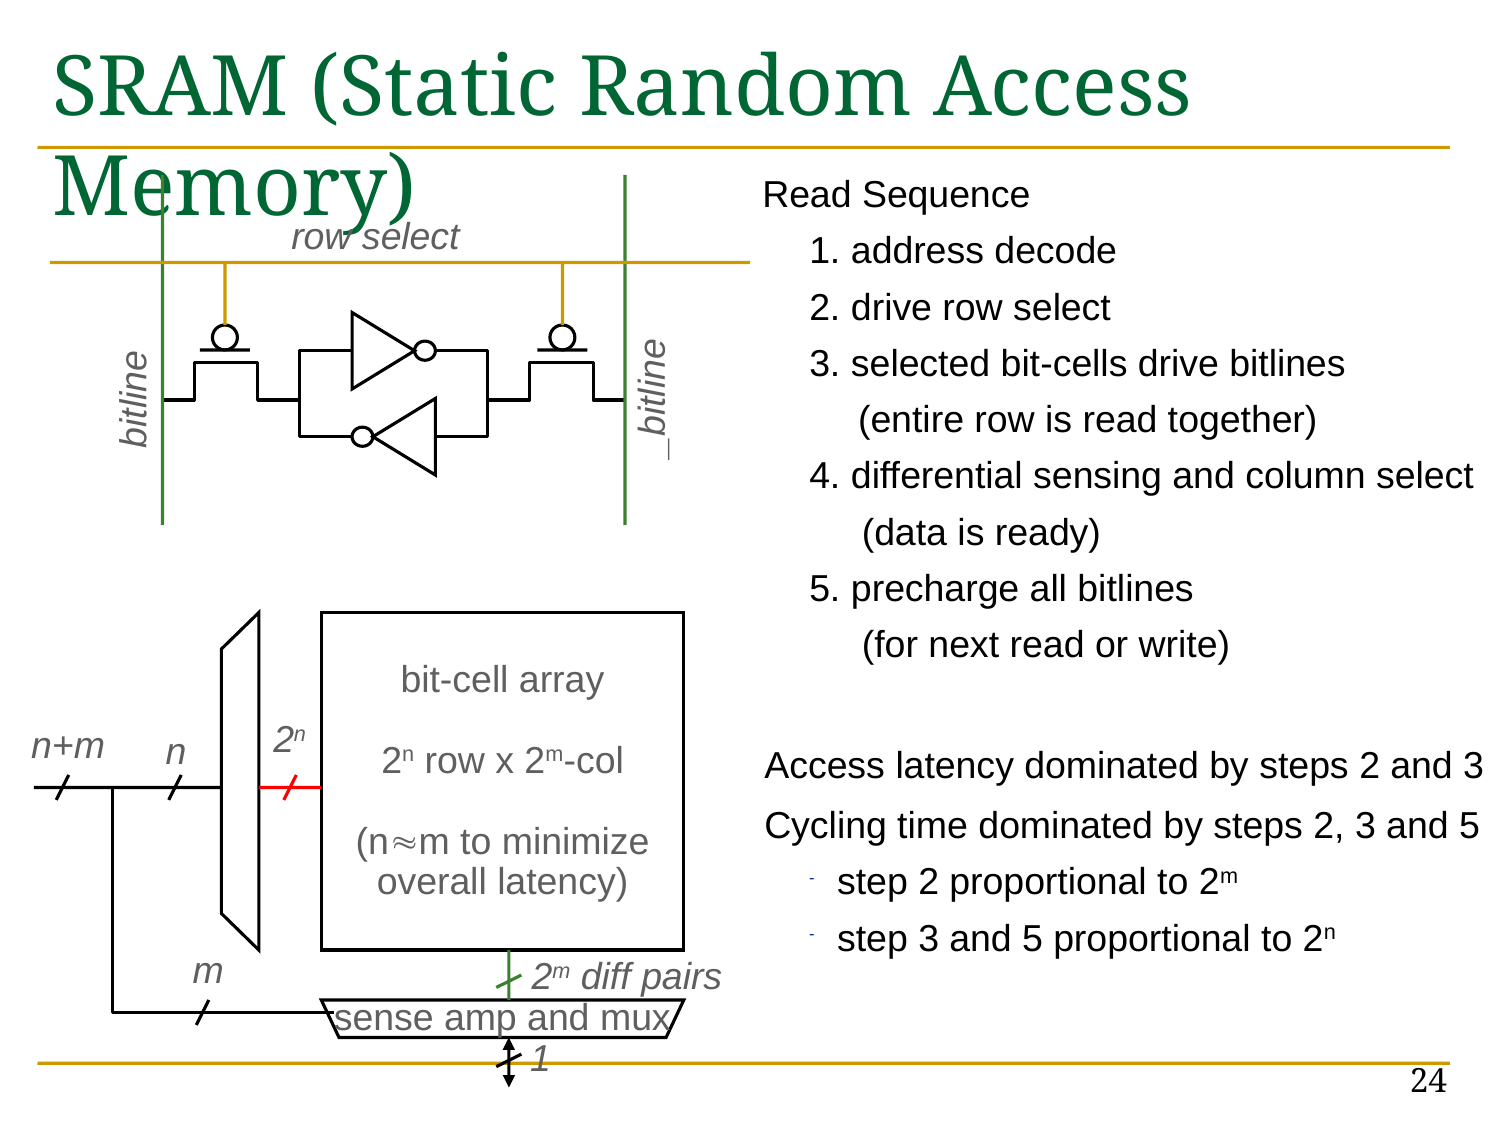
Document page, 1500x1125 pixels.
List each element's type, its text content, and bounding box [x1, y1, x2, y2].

text_box 2n [258, 712, 321, 768]
text_box row select [276, 209, 475, 265]
text_box Read Sequence 1. address decode 2. drive row select 3. selected bit-cells drive bitlines (entire row is read together) 4. differential sensing and column select (data is ready) 5. precharge all bitlines (for next read or write) Access latency dominated by steps 2 and 3 Cycling time dominated by steps 2, 3 and 5 step 2 proportional to 2m step 3 and 5 proportional to 2n [739, 157, 1500, 958]
text_box 2m diff pairs [516, 950, 738, 1006]
text_box sense amp and mux [322, 999, 681, 1038]
text_box [163, 362, 294, 400]
text_box n [150, 725, 202, 781]
text_box bitline [106, 335, 162, 463]
text_box [112, 787, 334, 1013]
text_box [502, 1061, 515, 1088]
text_box [212, 324, 238, 350]
text_box _bitline [624, 324, 681, 473]
text_box [491, 362, 624, 400]
text_box 1 [515, 1031, 566, 1087]
text_box bit-cell array 2n row x 2m-col (nm to minimize overall latency) [321, 612, 684, 950]
text_box n+m [16, 719, 121, 775]
text_box m [177, 944, 239, 1000]
slide_number 24 [1111, 1036, 1462, 1112]
text_box [502, 1037, 515, 1060]
text_box [549, 325, 575, 349]
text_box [299, 312, 488, 476]
title SRAM (Static Random Access Memory) [37, 24, 1450, 200]
text_box [221, 612, 259, 935]
